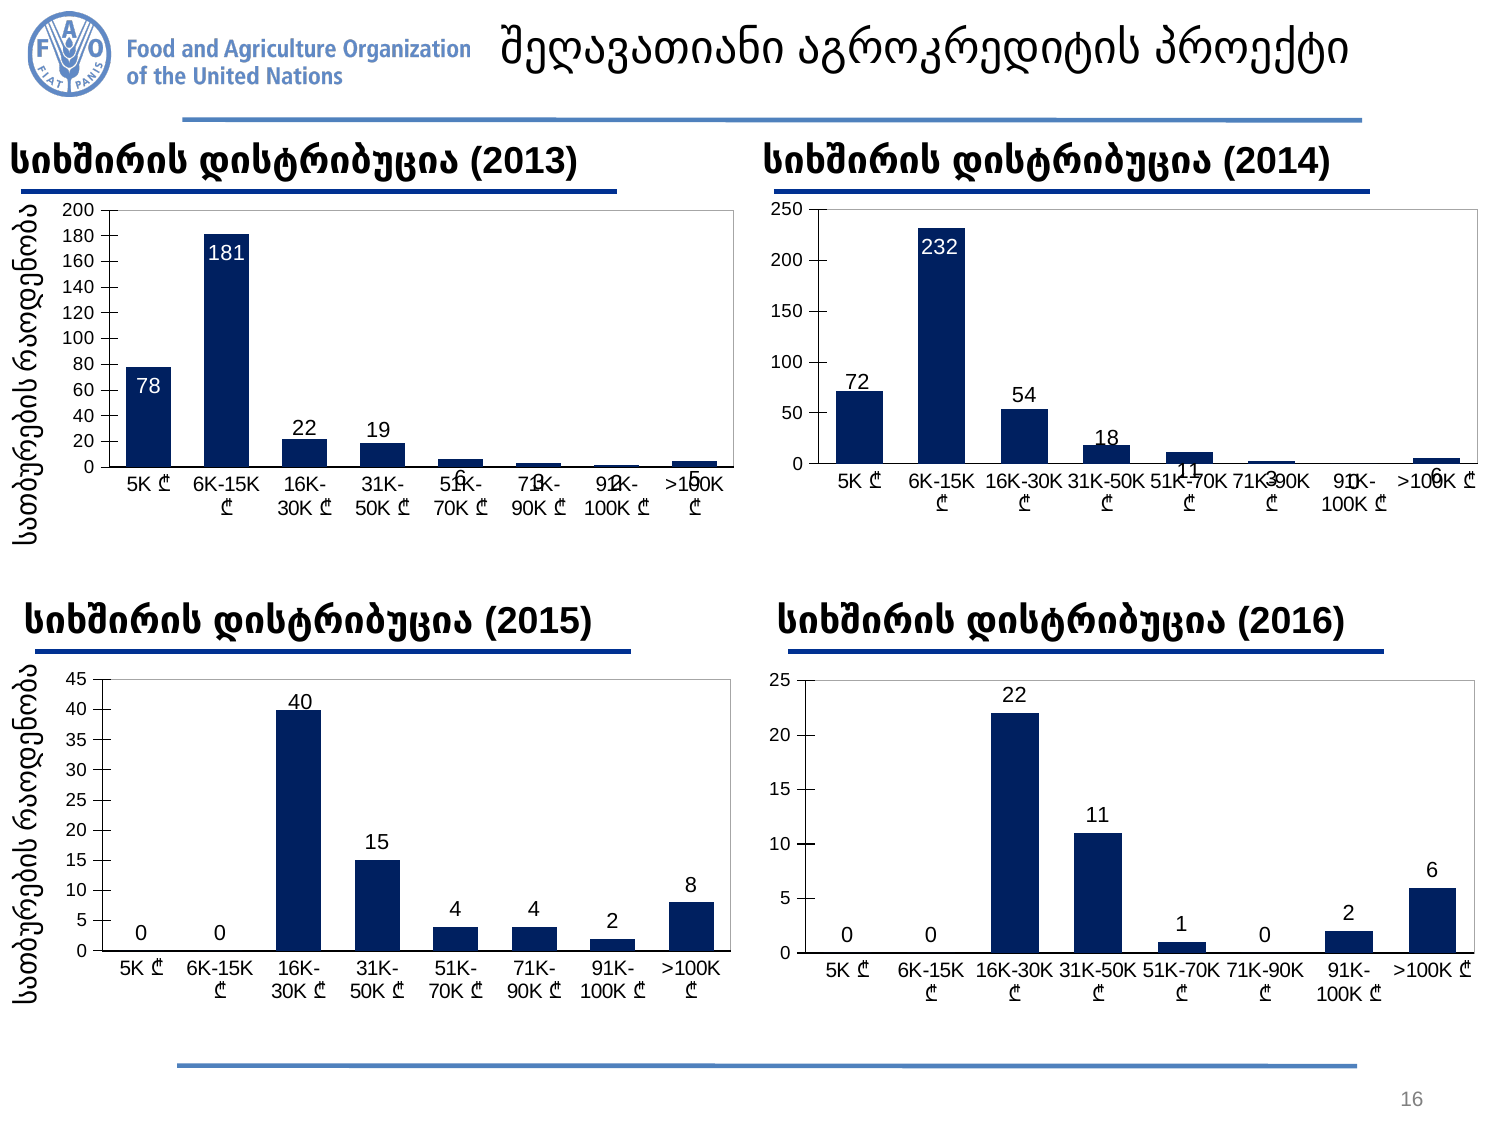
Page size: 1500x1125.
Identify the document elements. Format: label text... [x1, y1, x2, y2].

text_box სიხშირის დისტრიბუცია (2013) [50, 128, 593, 189]
text_box სათბურების რაოდენობა [0, 81, 50, 541]
slide_number 16 [1286, 1069, 1439, 1125]
text_box სიხშირის დისტრიბუცია (2015) [50, 588, 608, 649]
text_box სიხშირის დისტრიბუცია (2014) [747, 128, 1346, 189]
chart [52, 191, 756, 618]
chart [759, 191, 1500, 618]
title შეღავათიანი აგროკრედიტის პროექტი [485, 0, 1477, 97]
picture [27, 11, 470, 97]
text_box სათბურების რაოდენობა [0, 541, 50, 1125]
text_box სიხშირის დისტრიბუცია (2016) [761, 618, 1361, 649]
chart [50, 660, 1489, 1100]
